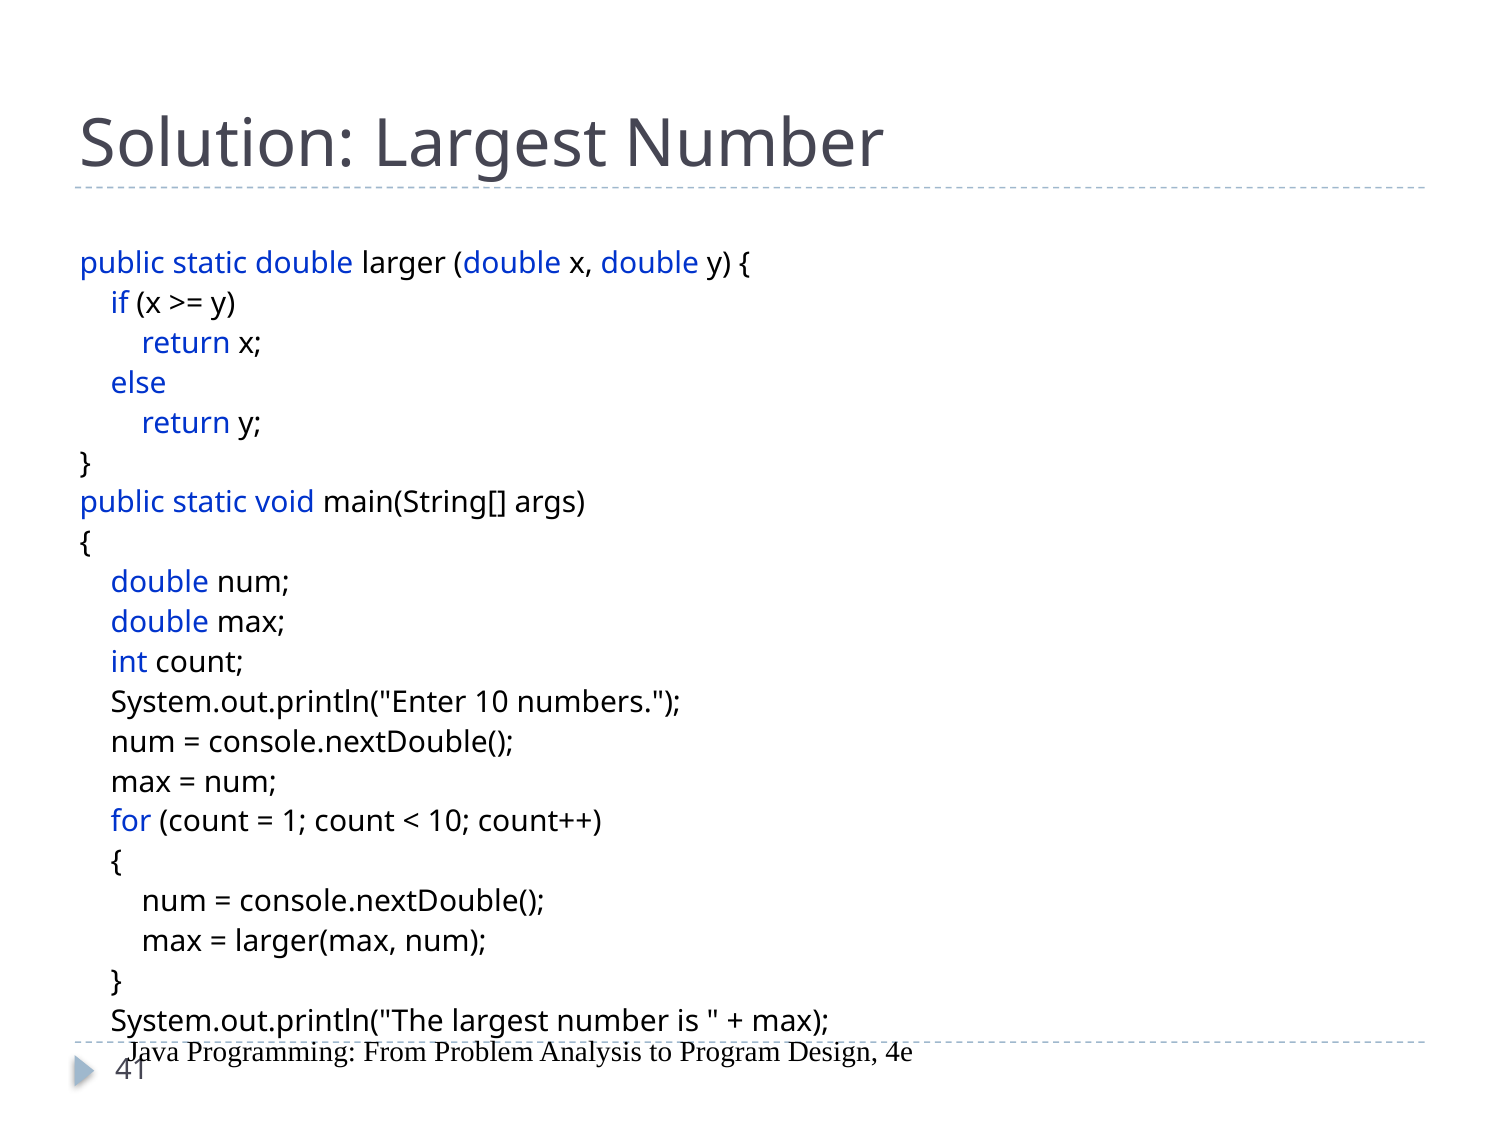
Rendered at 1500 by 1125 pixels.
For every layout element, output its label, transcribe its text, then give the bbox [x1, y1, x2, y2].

text_box Java Programming: From Problem Analysis to Program Design, 4e [112, 1024, 988, 1100]
title Solution: Largest Number [64, 0, 1415, 188]
list public static double larger (double x, double y) { if (x >= y) return x; else return y; } public static void main(String[] args) { double num; double max; int count; System.out.println("Enter 10 numbers."); num = console.nextDouble(); max = num; for (count = 1; count < 10; count++) { num = console.nextDouble(); max = larger(max, num); } System.out.println("The largest number is " + max); [64, 243, 1447, 1048]
slide_number 41 [100, 1048, 426, 1103]
